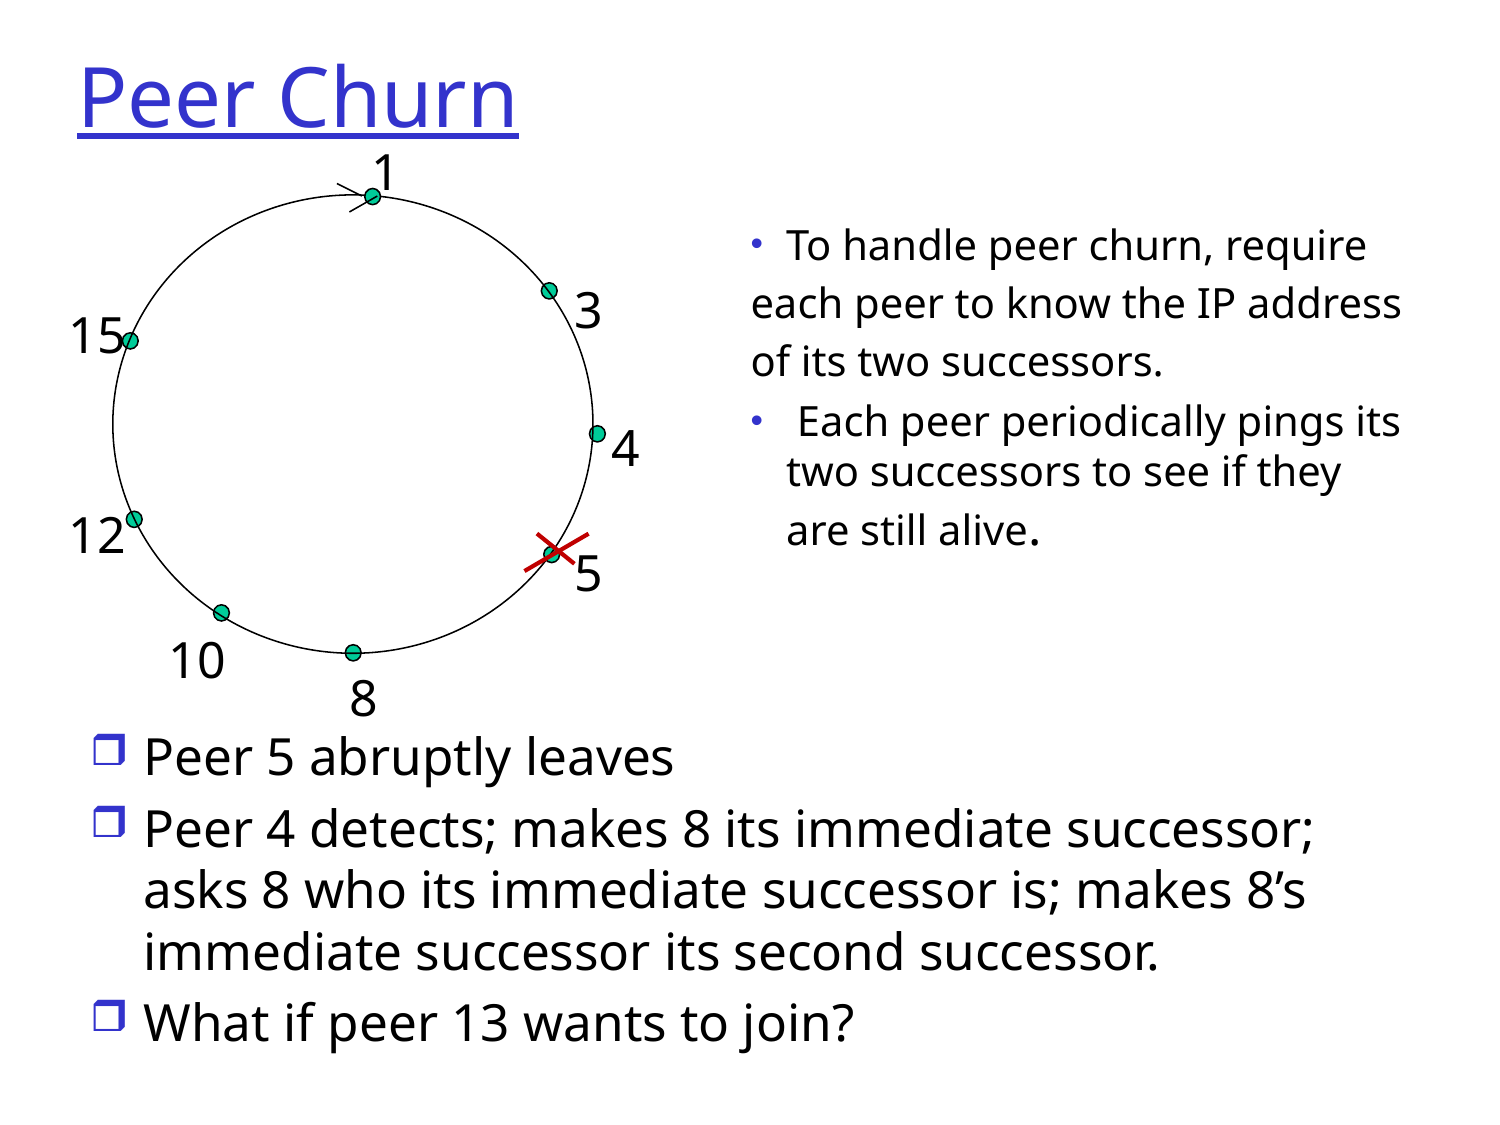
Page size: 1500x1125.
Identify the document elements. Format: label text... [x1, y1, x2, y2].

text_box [525, 438, 600, 491]
list Peer 5 abruptly leaves Peer 4 detects; makes 8 its immediate successor; asks 8 who its immediate successor is; makes 8’s immediate successor its second successor. What if peer 13 wants to join? [74, 716, 1426, 1068]
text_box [537, 519, 576, 585]
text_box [349, 195, 378, 213]
title Peer Churn [62, 0, 1413, 188]
text_box To handle peer churn, require each peer to know the IP address of its two successors. Each peer periodically pings its two successors to see if they are still alive. [735, 211, 1428, 633]
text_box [61, 133, 654, 720]
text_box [336, 183, 363, 197]
